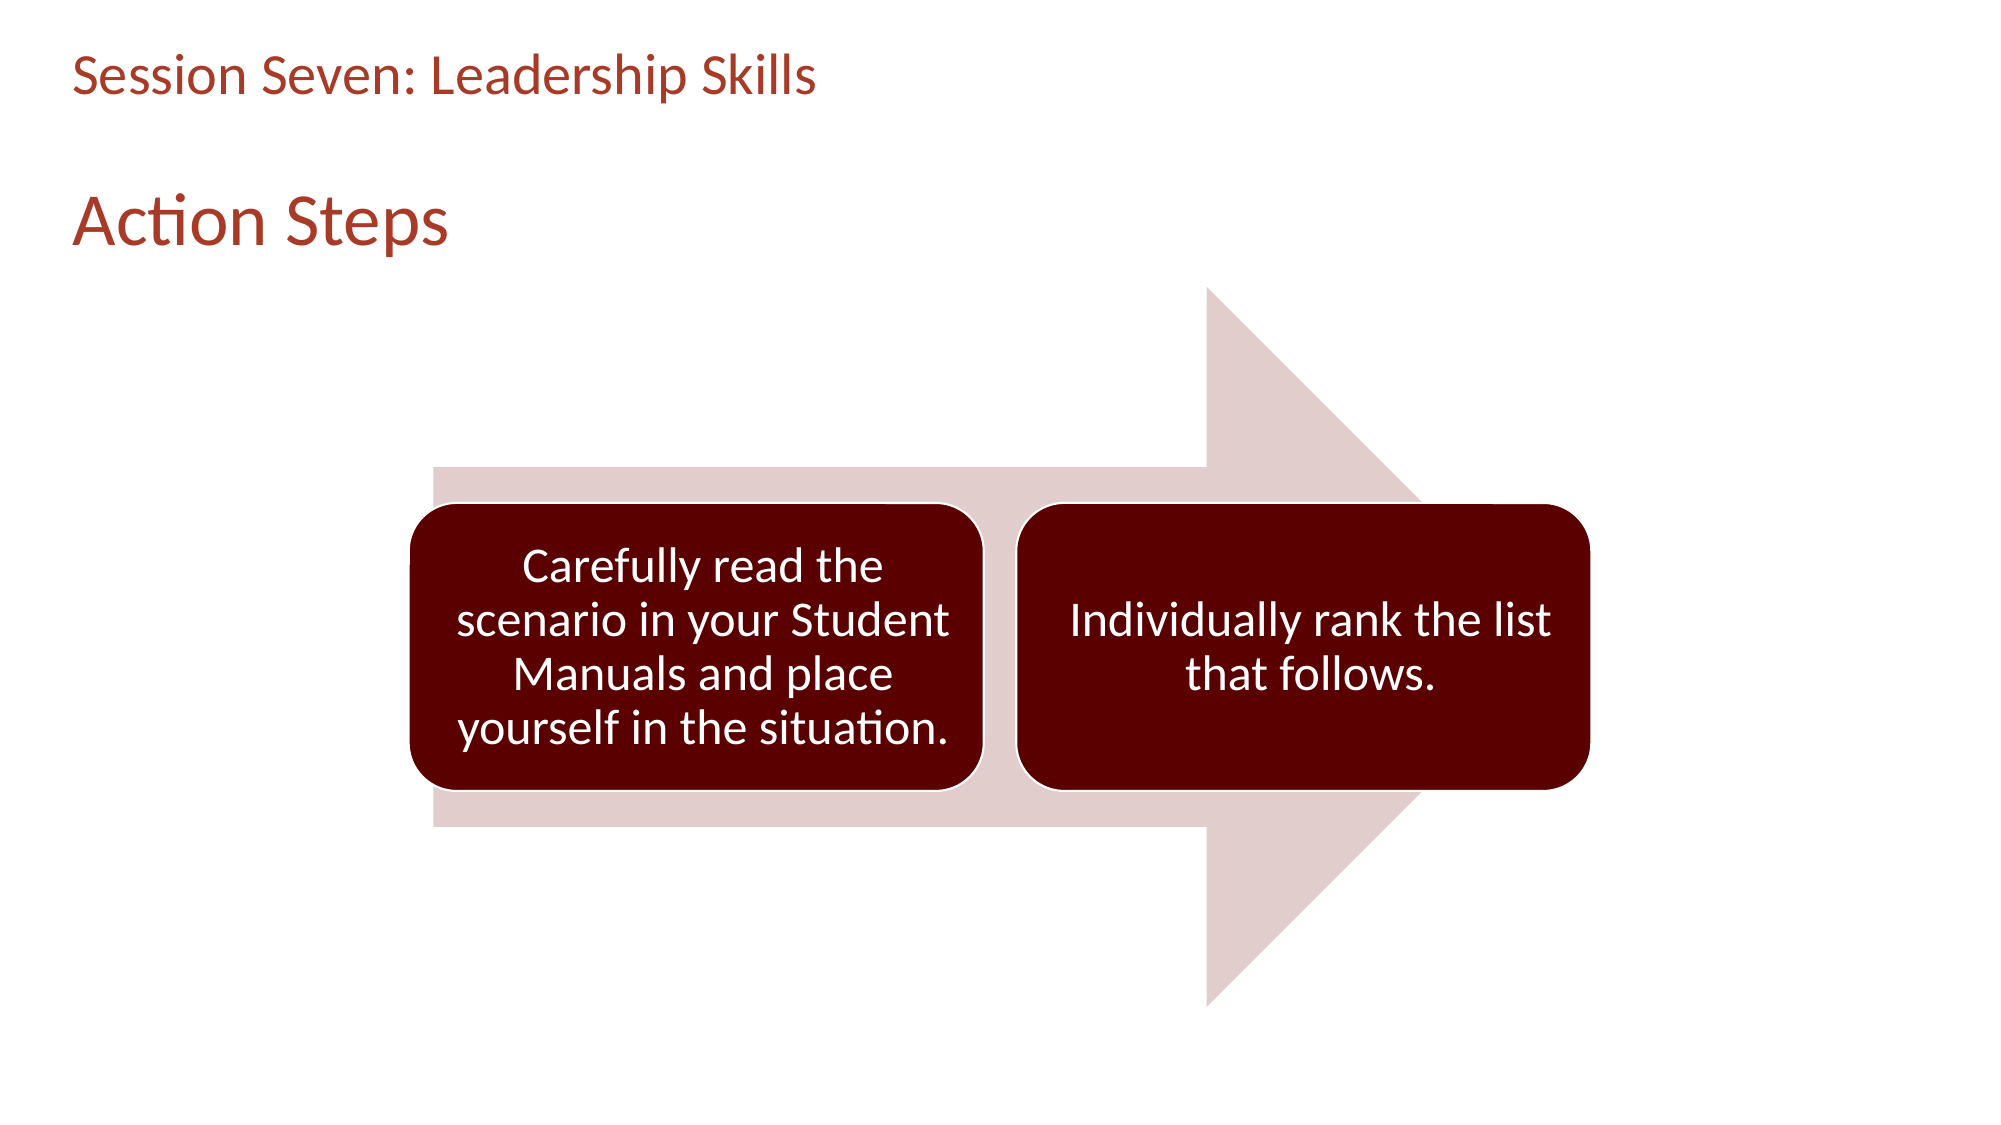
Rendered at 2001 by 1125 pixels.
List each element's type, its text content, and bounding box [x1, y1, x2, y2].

list Action Steps [57, 172, 1934, 270]
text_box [333, 286, 1667, 1007]
title Session Seven: Leadership Skills [57, 36, 1934, 124]
